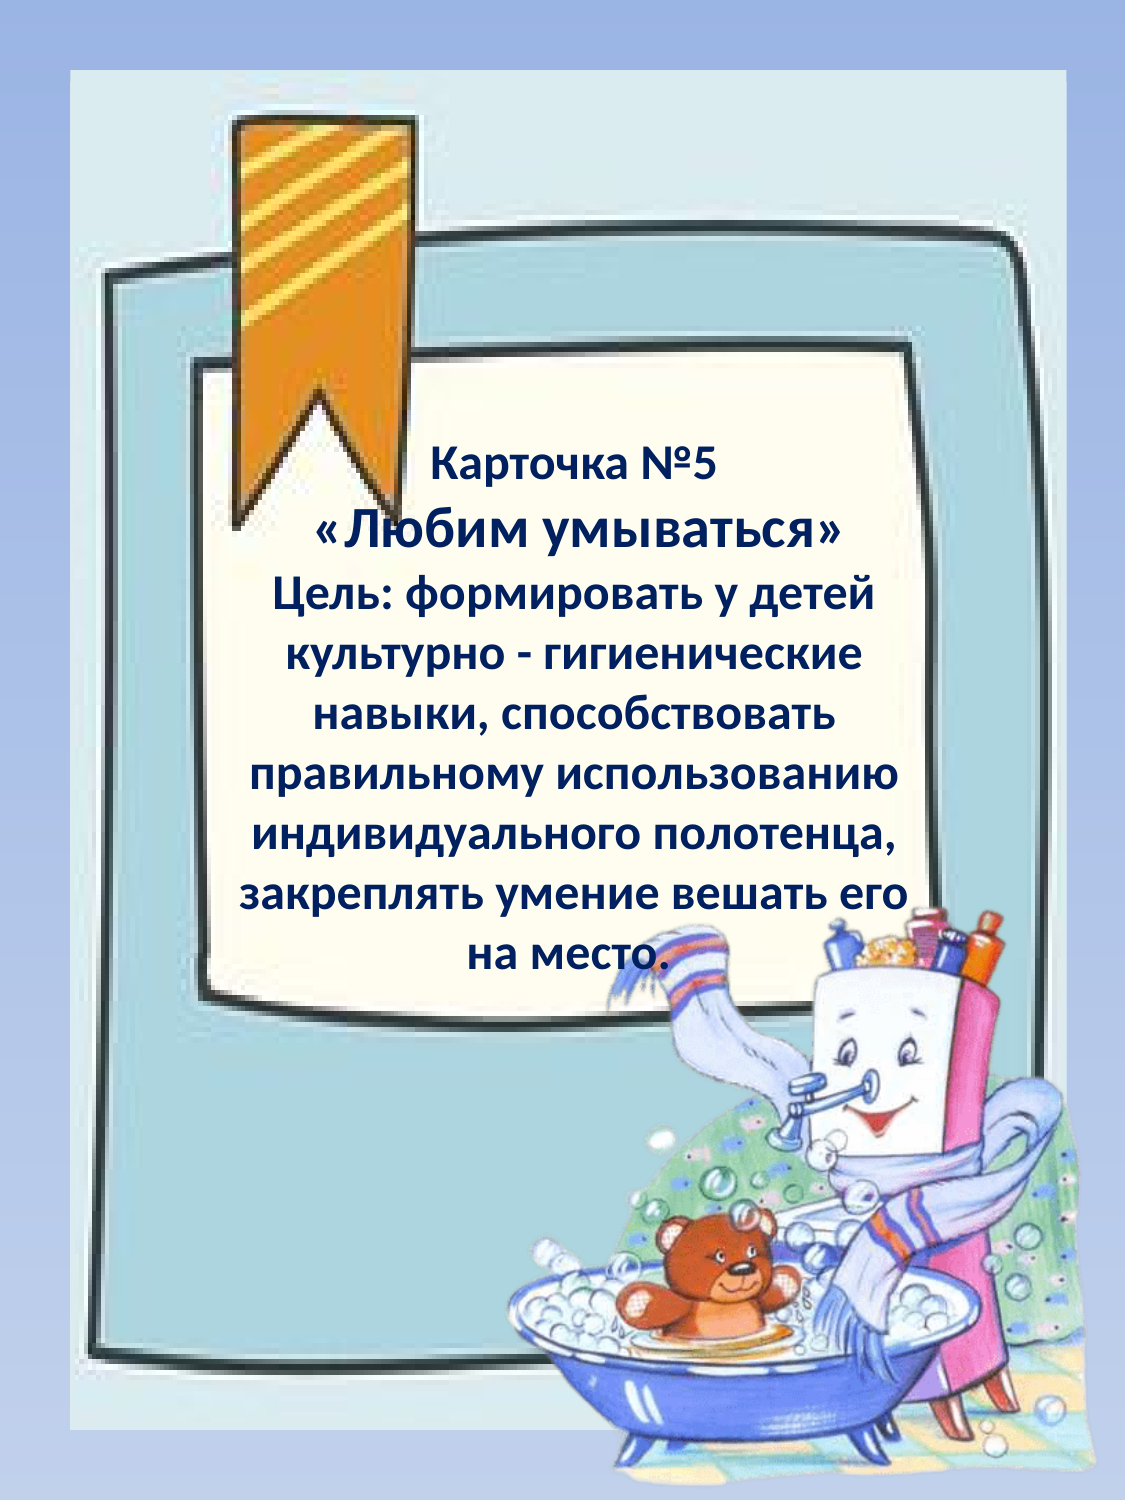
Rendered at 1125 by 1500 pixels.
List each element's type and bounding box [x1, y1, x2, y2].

text_box [70, 70, 1125, 1500]
